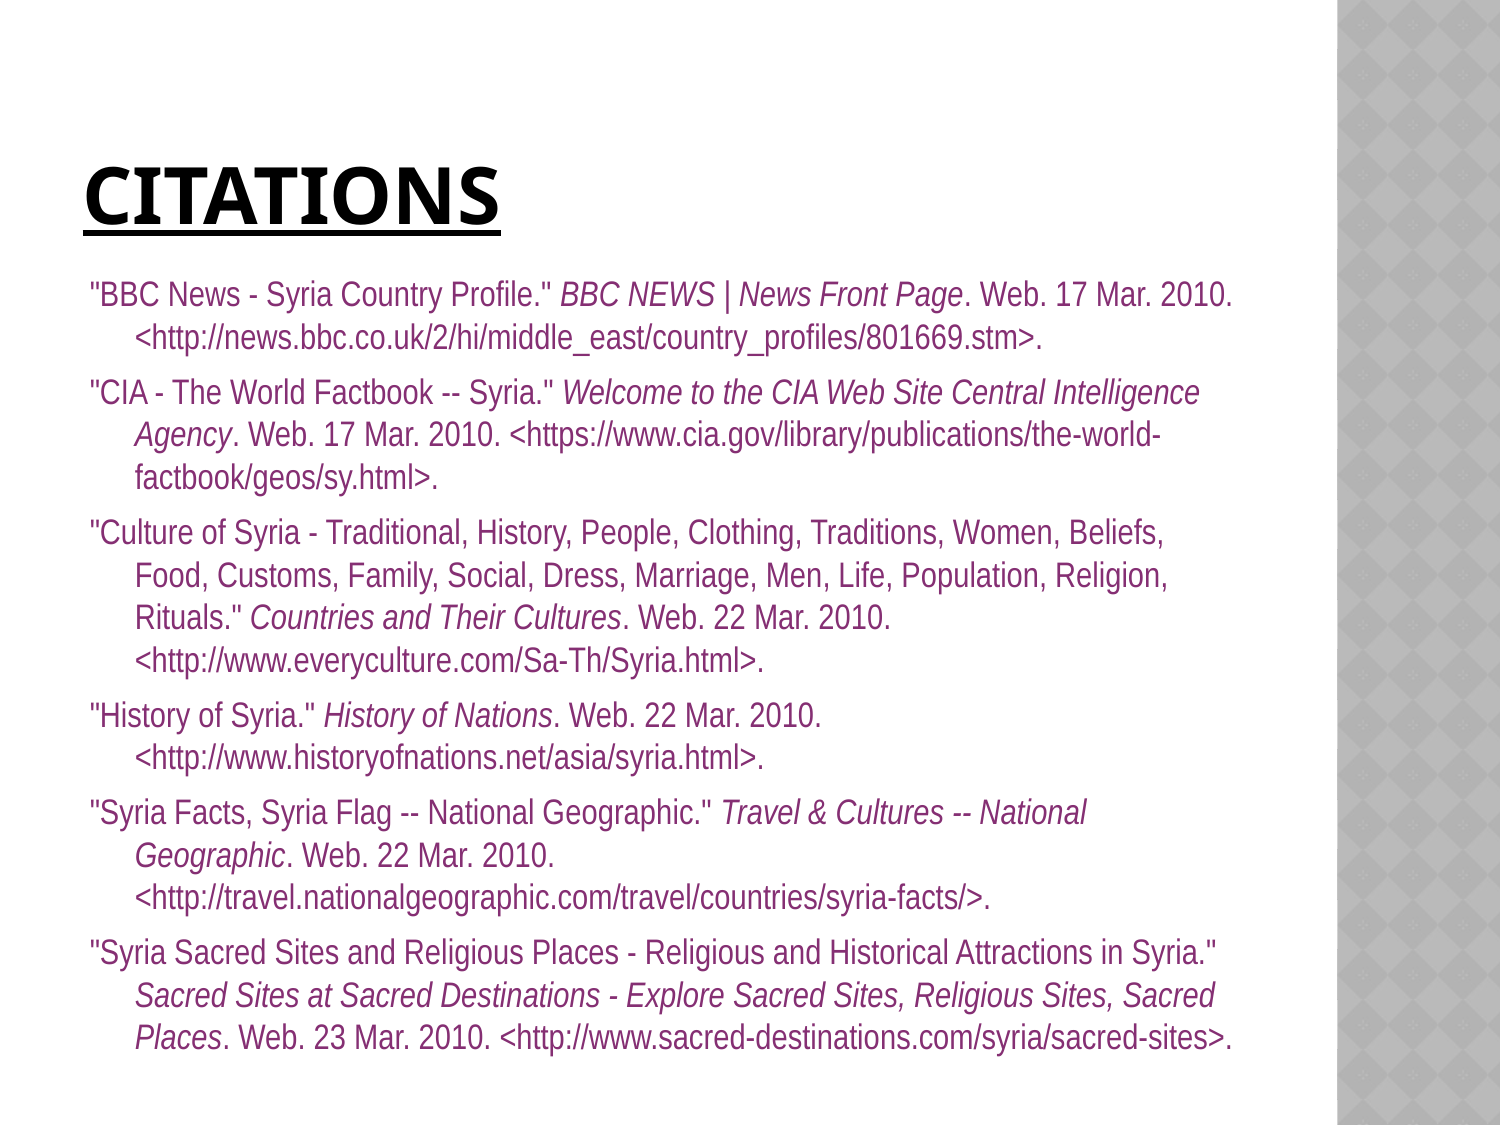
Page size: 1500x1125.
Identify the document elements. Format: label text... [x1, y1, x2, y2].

title Citations [75, 52, 1263, 240]
list "BBC News - Syria Country Profile." BBC NEWS | News Front Page. Web. 17 Mar. 2010. <http://news.bbc.co.uk/2/hi/middle_east/country_profiles/801669.stm>. "CIA - The World Factbook -- Syria." Welcome to the CIA Web Site Central Intelligence Agency. Web. 17 Mar. 2010. <https://www.cia.gov/library/publications/the-world-factbook/geos/sy.html>. "Culture of Syria - Traditional, History, People, Clothing, Traditions, Women, Beliefs, Food, Customs, Family, Social, Dress, Marriage, Men, Life, Population, Religion, Rituals." Countries and Their Cultures. Web. 22 Mar. 2010. <http://www.everyculture.com/Sa-Th/Syria.html>. "History of Syria." History of Nations. Web. 22 Mar. 2010. <http://www.historyofnations.net/asia/syria.html>. "Syria Facts, Syria Flag -- National Geographic." Travel & Cultures -- National Geographic. Web. 22 Mar. 2010. <http://travel.nationalgeographic.com/travel/countries/syria-facts/>. "Syria Sacred Sites and Religious Places - Religious and Historical Attractions in Syria." Sacred Sites at Sacred Destinations - Explore Sacred Sites, Religious Sites, Sacred Places. Web. 23 Mar. 2010. <http://www.sacred-destinations.com/syria/sacred-sites>. [75, 264, 1263, 1059]
